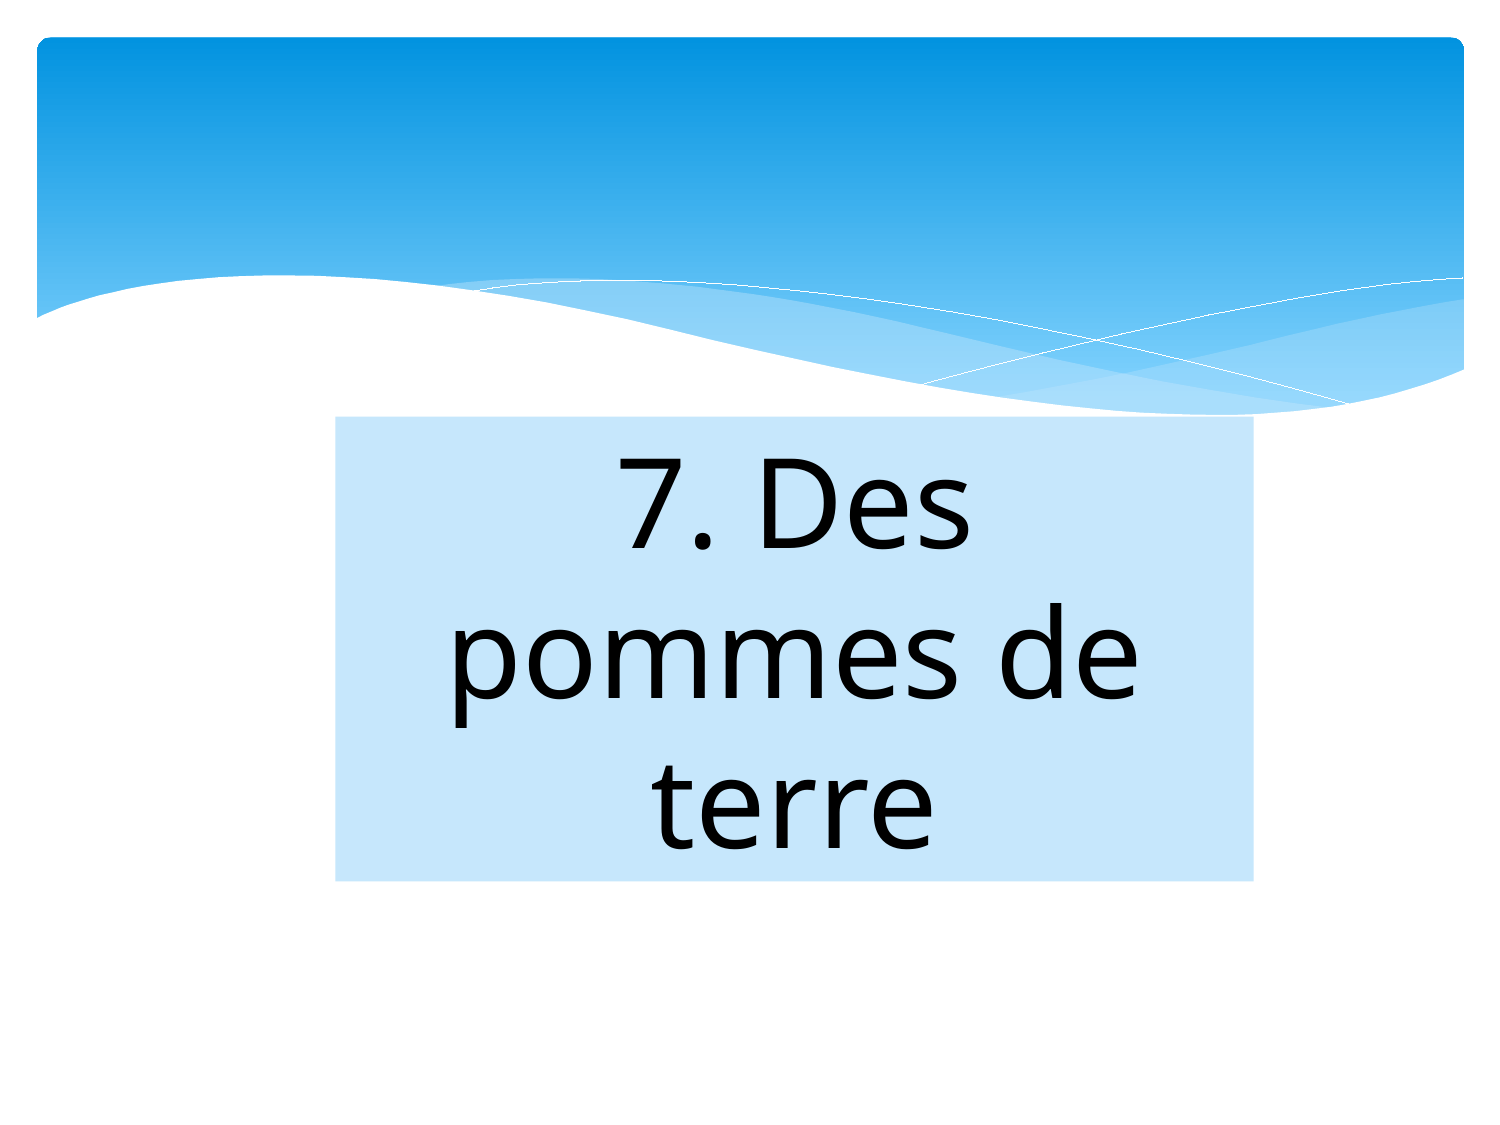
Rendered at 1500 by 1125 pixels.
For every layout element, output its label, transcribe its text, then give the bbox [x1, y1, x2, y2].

text_box 7. Des pommes de terre [335, 416, 1254, 882]
